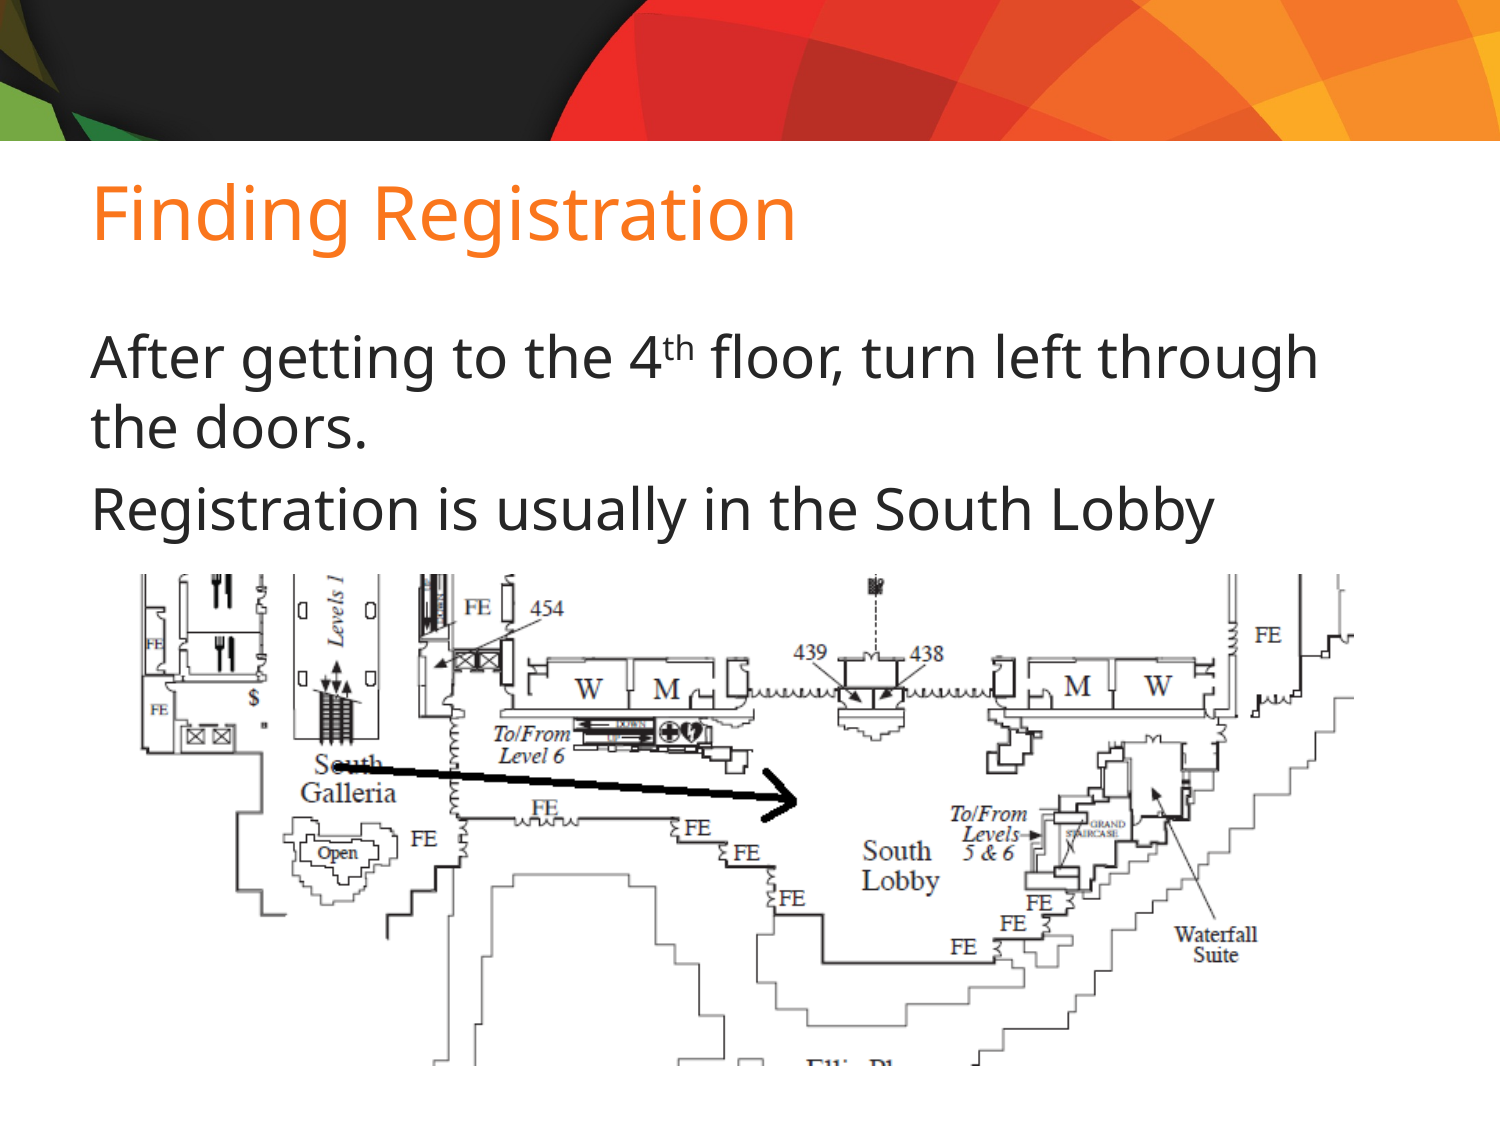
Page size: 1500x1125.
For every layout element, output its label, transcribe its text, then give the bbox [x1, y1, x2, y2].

title Finding Registration [75, 174, 1425, 288]
picture [0, 0, 1500, 141]
picture [87, 574, 1354, 1066]
list After getting to the 4th floor, turn left through the doors. Registration is usually in the South Lobby [75, 312, 1425, 1013]
